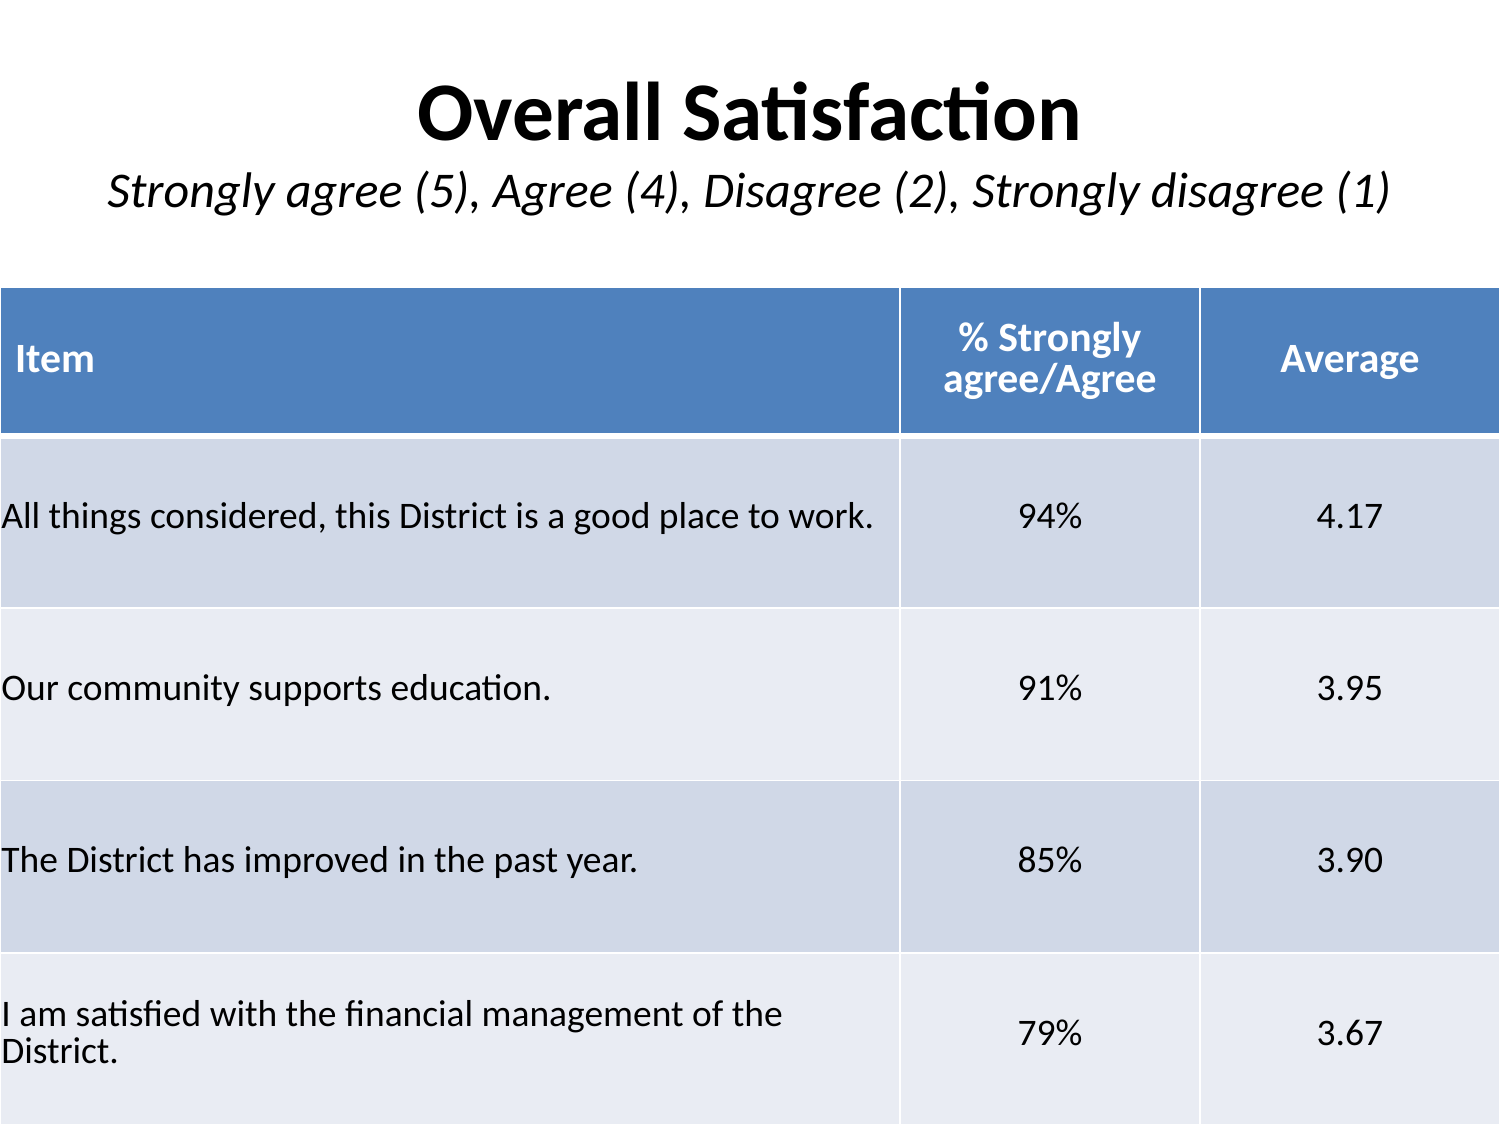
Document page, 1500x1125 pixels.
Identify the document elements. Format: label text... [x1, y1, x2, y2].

table_cell Our community supports education. [1, 609, 899, 780]
table_header Average [1201, 288, 1499, 433]
table_cell The District has improved in the past year. [1, 781, 899, 952]
table_header Item [1, 288, 899, 433]
table_header % Strongly agree/Agree [901, 288, 1199, 433]
table_cell 94% [901, 439, 1199, 607]
title Overall Satisfaction Strongly agree (5), Agree (4), Disagree (2), Strongly disagree (1) [0, 0, 1500, 275]
table_cell I am satisfied with the financial management of the District. [1, 954, 899, 1124]
table_cell 3.90 [1201, 781, 1499, 952]
table_cell 85% [901, 781, 1199, 952]
table_cell 79% [901, 954, 1199, 1124]
table_cell 91% [901, 609, 1199, 780]
table_cell All things considered, this District is a good place to work. [1, 439, 899, 607]
table_cell 3.67 [1201, 954, 1499, 1124]
table_cell 4.17 [1201, 439, 1499, 607]
table_cell 3.95 [1201, 609, 1499, 780]
